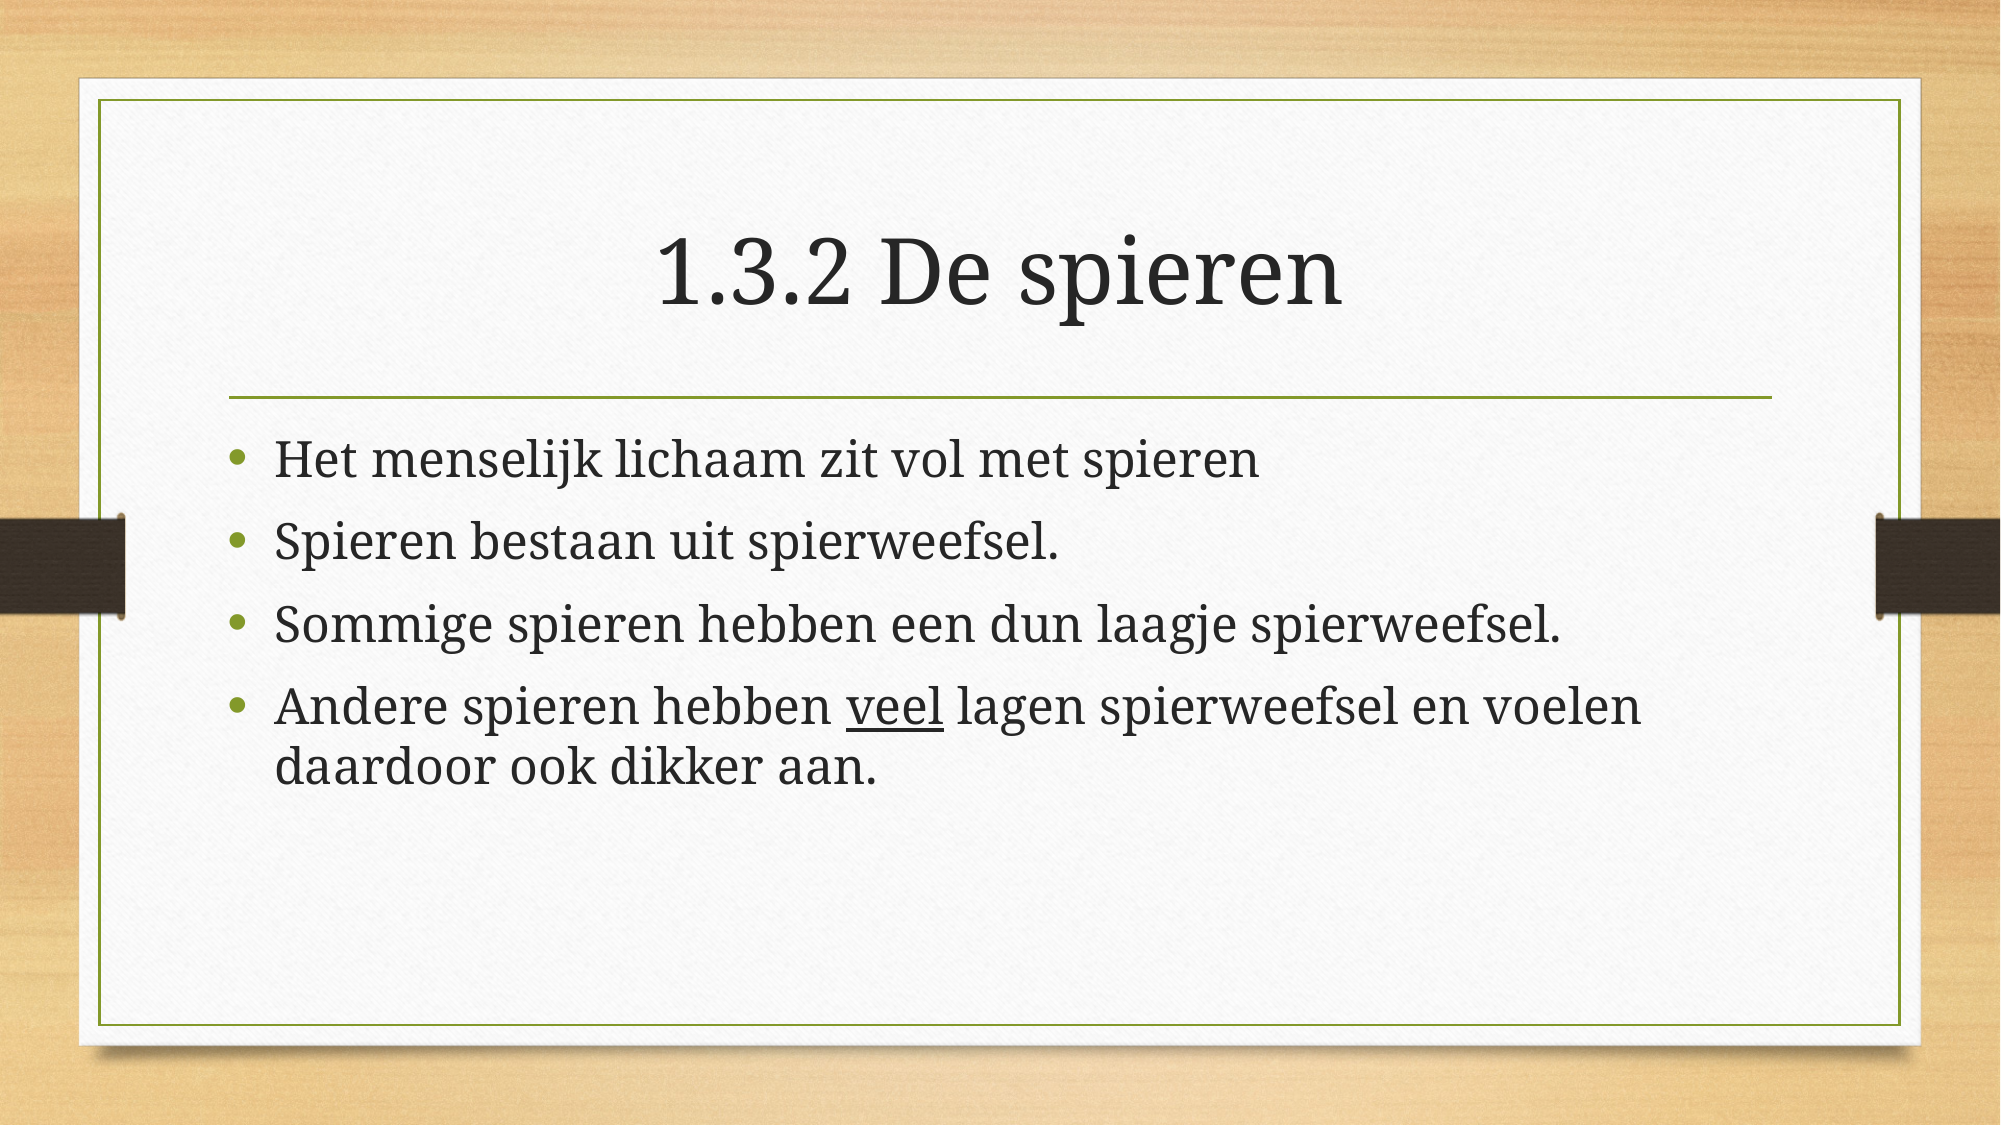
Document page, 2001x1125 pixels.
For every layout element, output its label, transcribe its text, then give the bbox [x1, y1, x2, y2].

list Het menselijk lichaam zit vol met spieren Spieren bestaan uit spierweefsel. Sommige spieren hebben een dun laagje spierweefsel. Andere spieren hebben veel lagen spierweefsel en voelen daardoor ook dikker aan. [212, 419, 1788, 964]
title 1.3.2 De spieren [212, 161, 1788, 375]
picture [0, 0, 2001, 1125]
